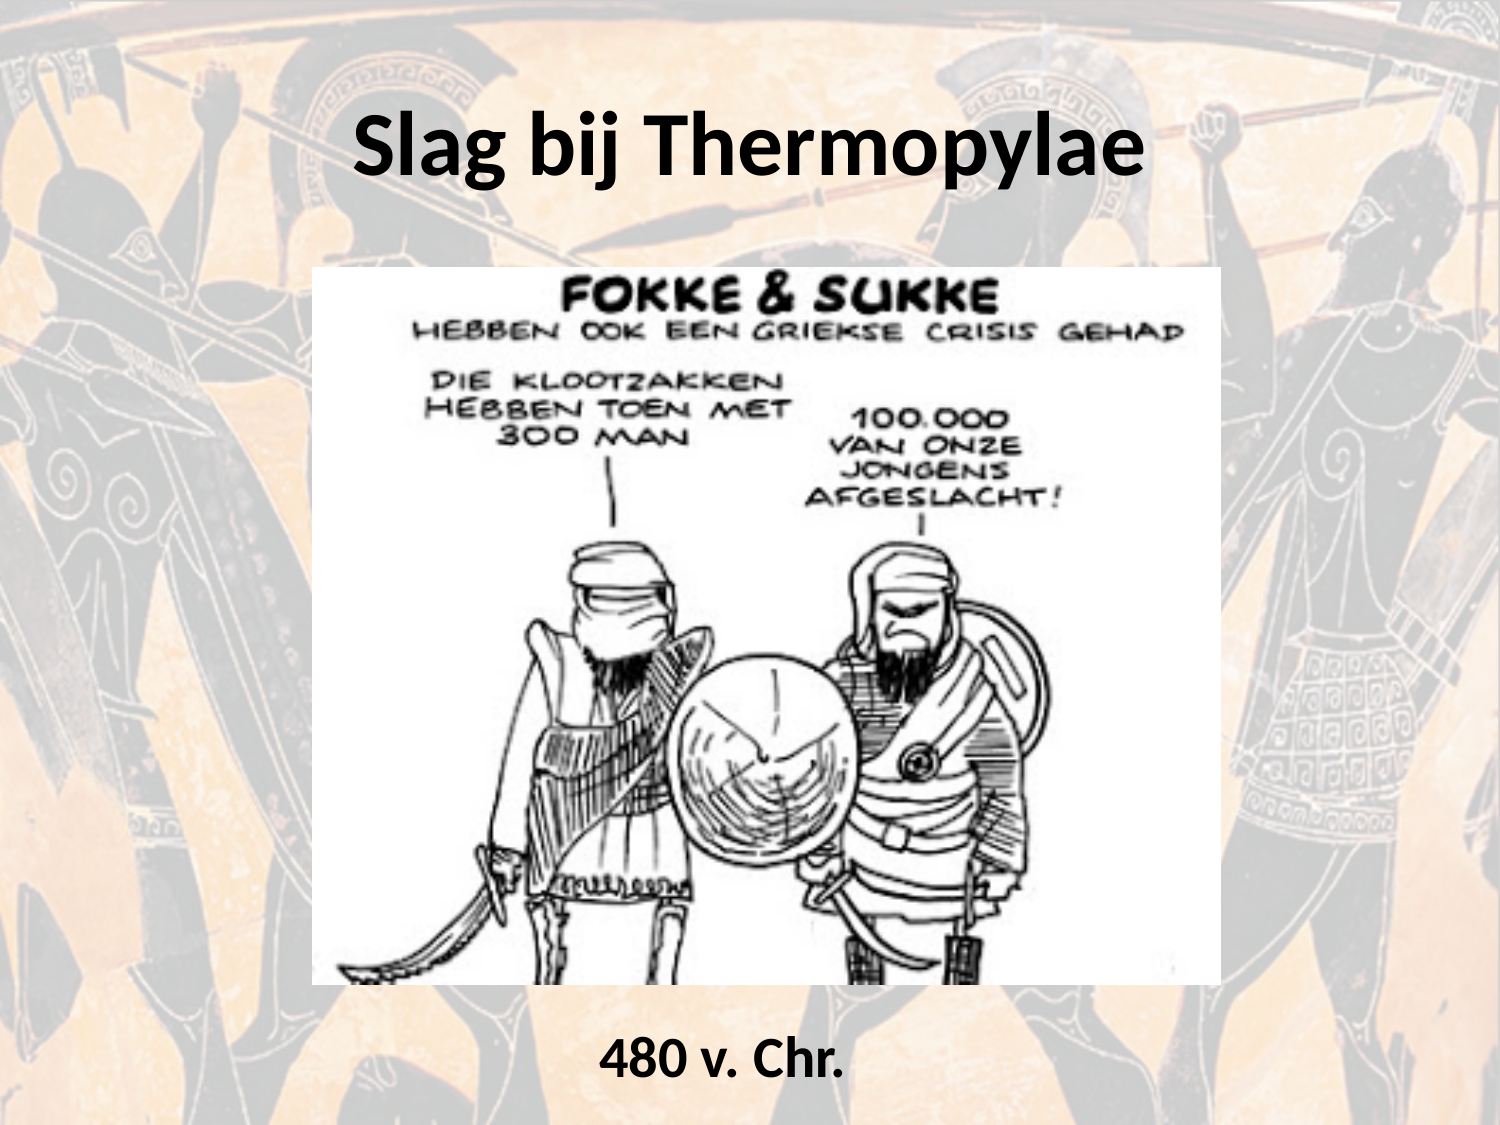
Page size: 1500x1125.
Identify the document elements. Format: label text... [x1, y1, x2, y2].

title Slag bij Thermopylae [75, 45, 1425, 233]
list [312, 266, 1221, 986]
text_box 480 v. Chr. [584, 1011, 892, 1097]
